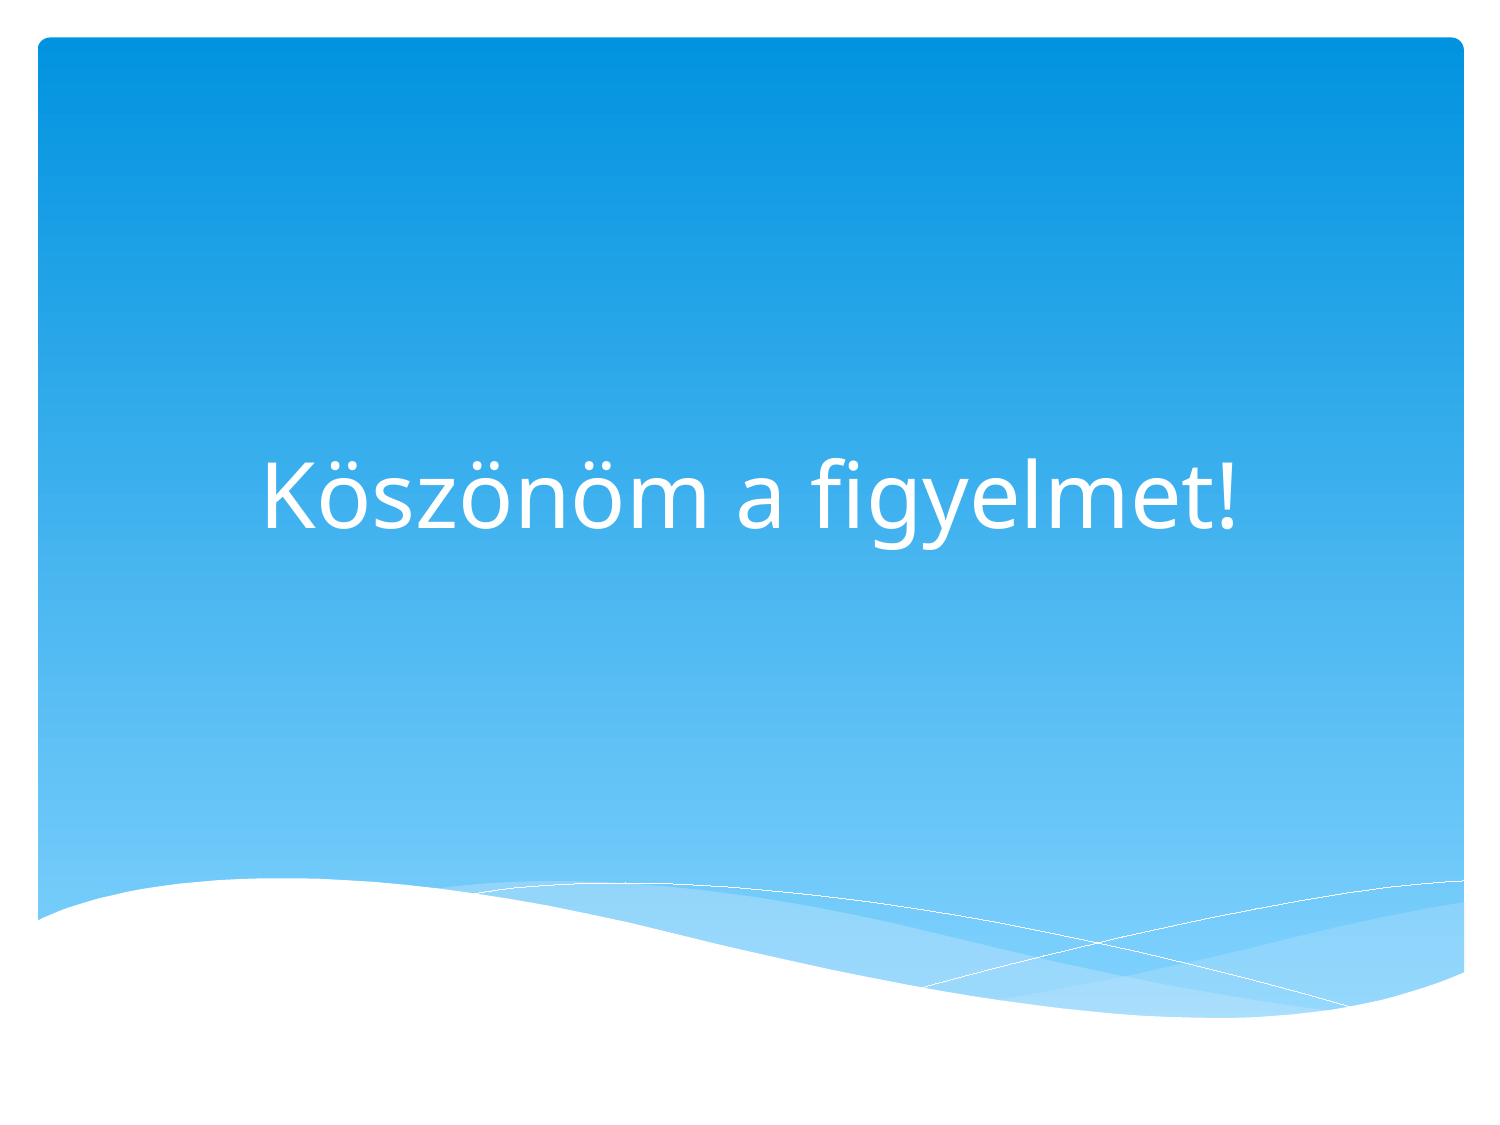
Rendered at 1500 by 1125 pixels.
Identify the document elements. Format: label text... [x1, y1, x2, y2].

title Köszönöm a figyelmet! [112, 262, 1388, 555]
